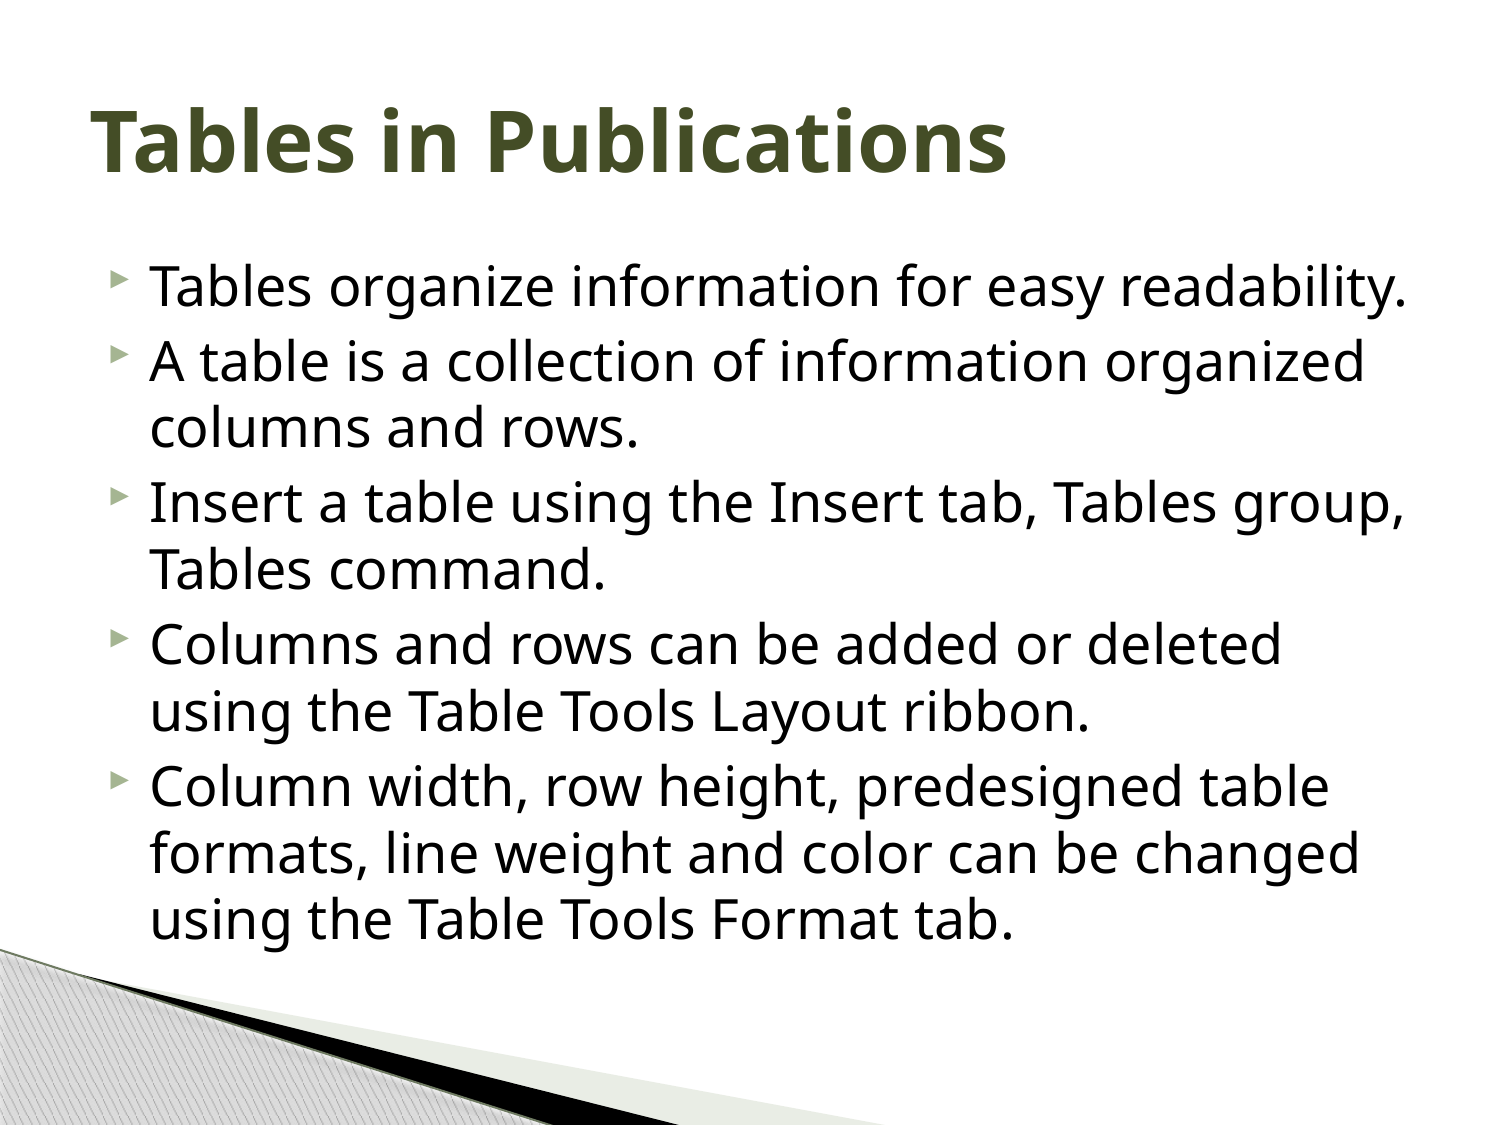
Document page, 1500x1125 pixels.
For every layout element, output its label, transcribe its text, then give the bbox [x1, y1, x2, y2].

title Tables in Publications [75, 45, 1425, 233]
list Tables organize information for easy readability. A table is a collection of information organized columns and rows. Insert a table using the Insert tab, Tables group, Tables command. Columns and rows can be added or deleted using the Table Tools Layout ribbon. Column width, row height, predesigned table formats, line weight and color can be changed using the Table Tools Format tab. [75, 243, 1425, 986]
